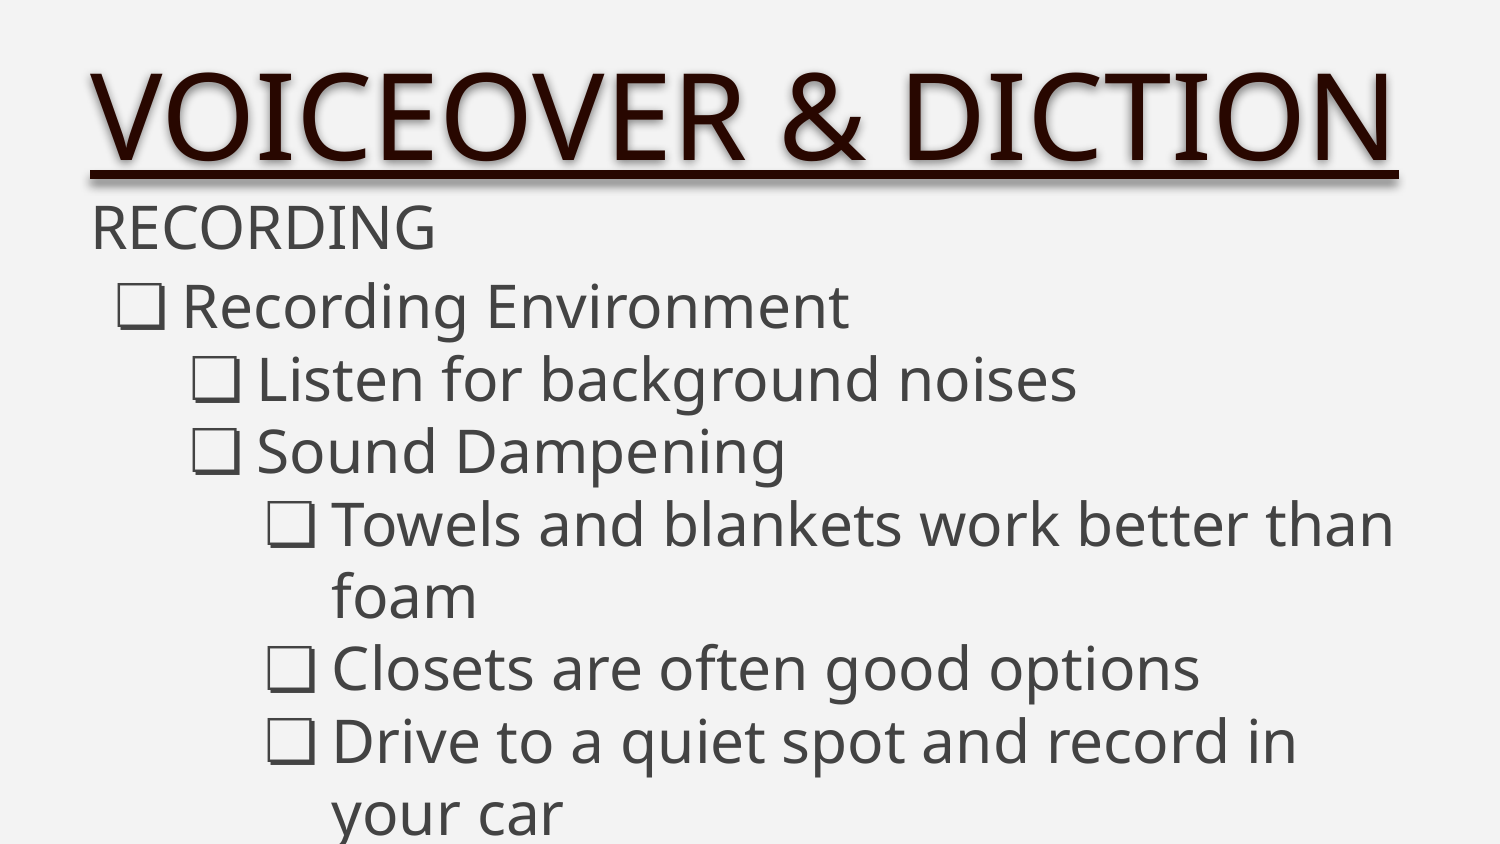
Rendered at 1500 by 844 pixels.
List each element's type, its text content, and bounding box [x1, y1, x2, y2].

text_box VOICEOVER & DICTION [75, 24, 1425, 174]
text_box Recording Environment Listen for background noises Sound Dampening Towels and blankets work better than foam Closets are often good options Drive to a quiet spot and record in your car [91, 253, 1425, 844]
text_box RECORDING [75, 174, 1425, 247]
